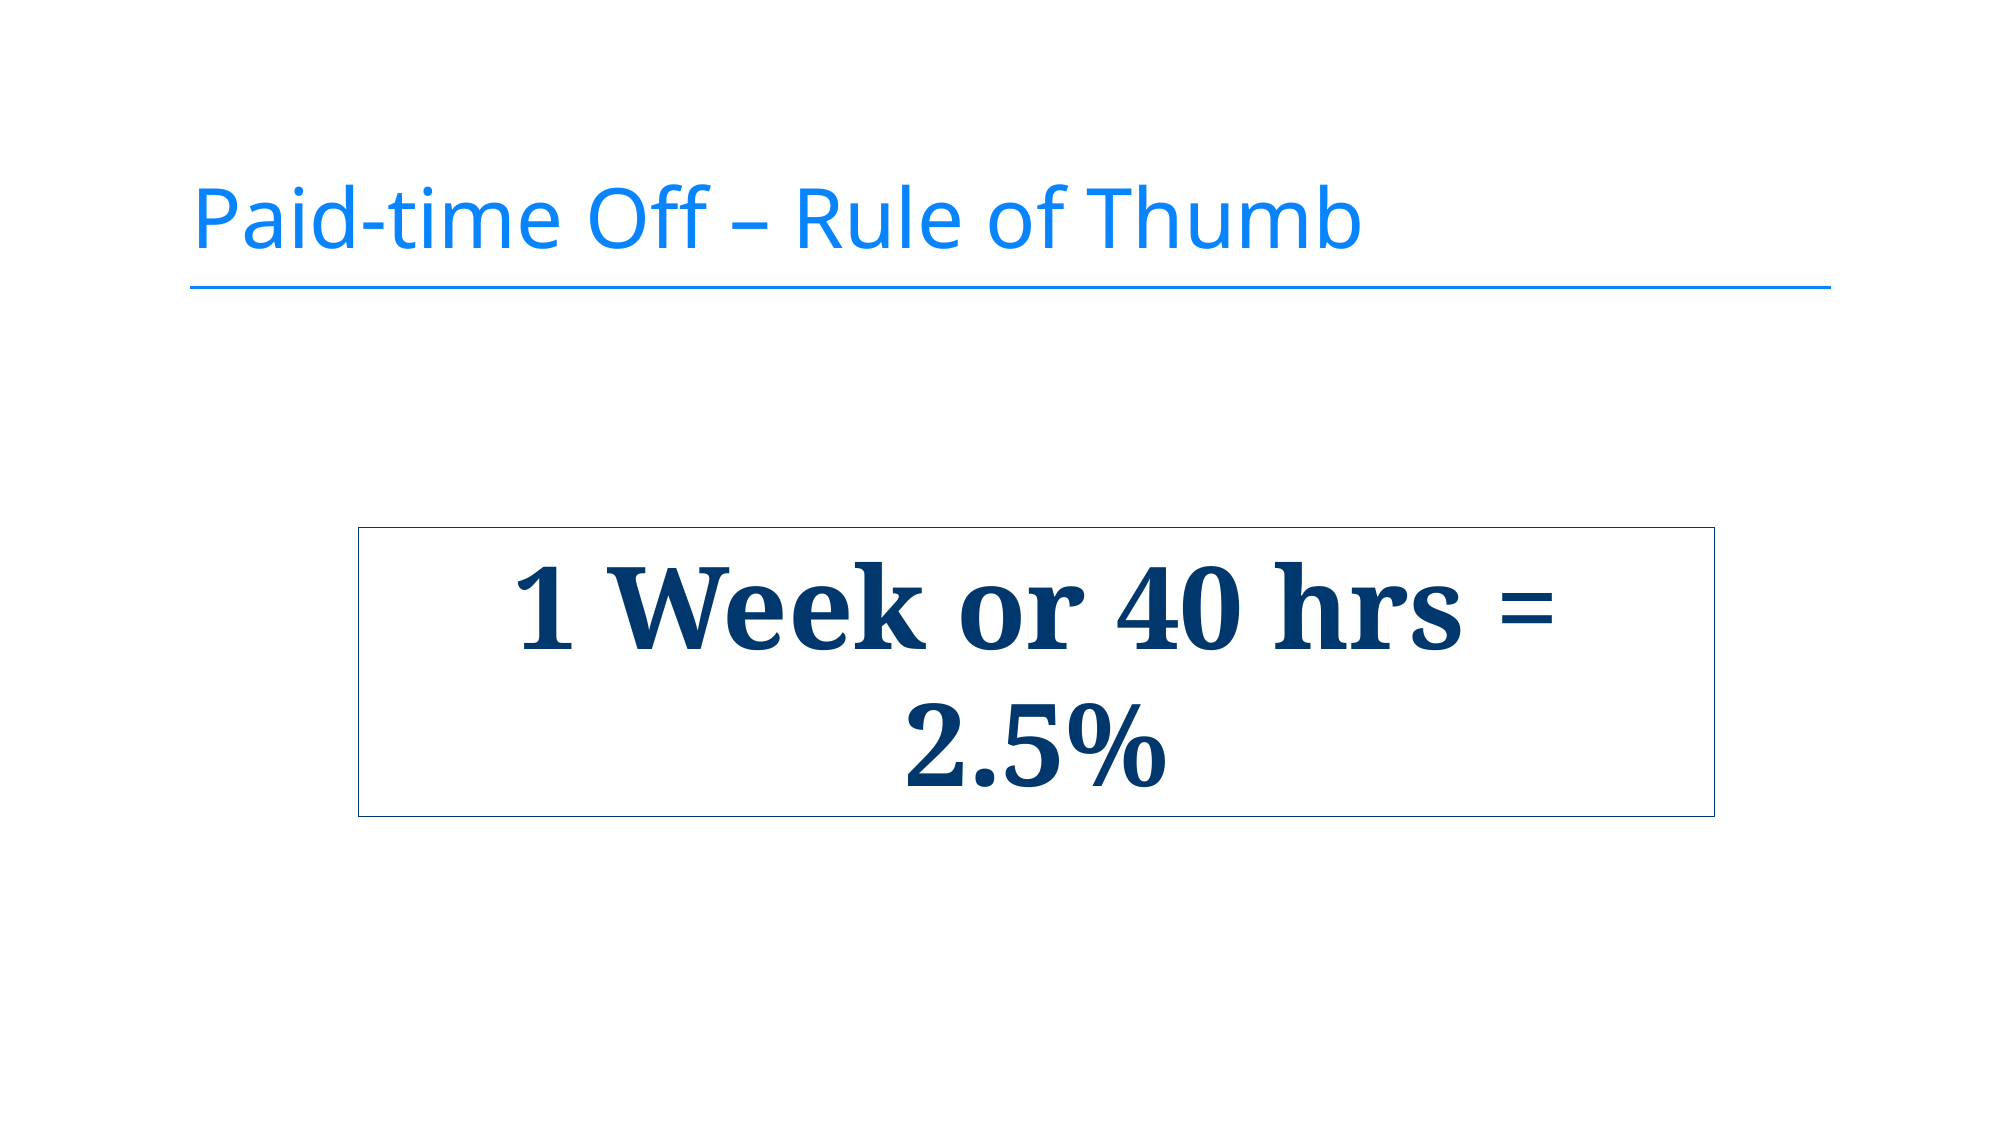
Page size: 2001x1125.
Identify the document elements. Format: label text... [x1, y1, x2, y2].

text_box 1 Week or 40 hrs = 2.5% [358, 527, 1715, 817]
title Paid-time Off – Rule of Thumb [176, 170, 1832, 278]
